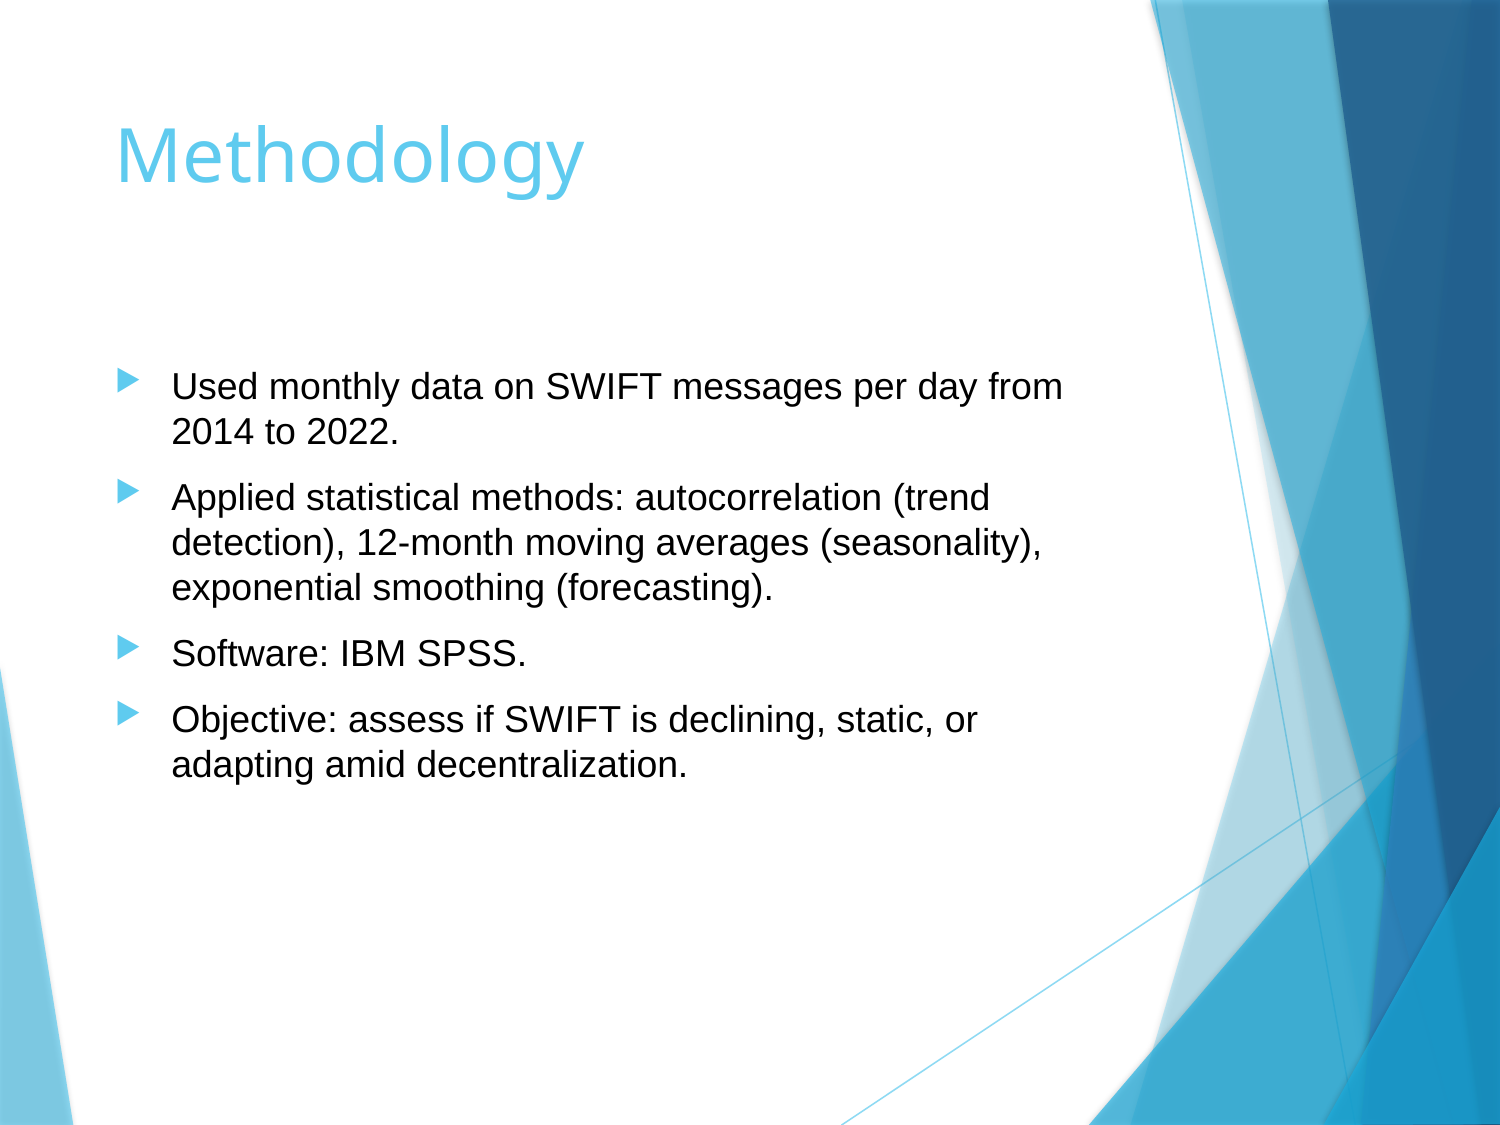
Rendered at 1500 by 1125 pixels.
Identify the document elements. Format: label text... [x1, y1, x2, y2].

title Methodology [99, 99, 1142, 317]
list Used monthly data on SWIFT messages per day from 2014 to 2022. Applied statistical methods: autocorrelation (trend detection), 12-month moving averages (seasonality), exponential smoothing (forecasting). Software: IBM SPSS. Objective: assess if SWIFT is declining, static, or adapting amid decentralization. [99, 354, 1142, 992]
